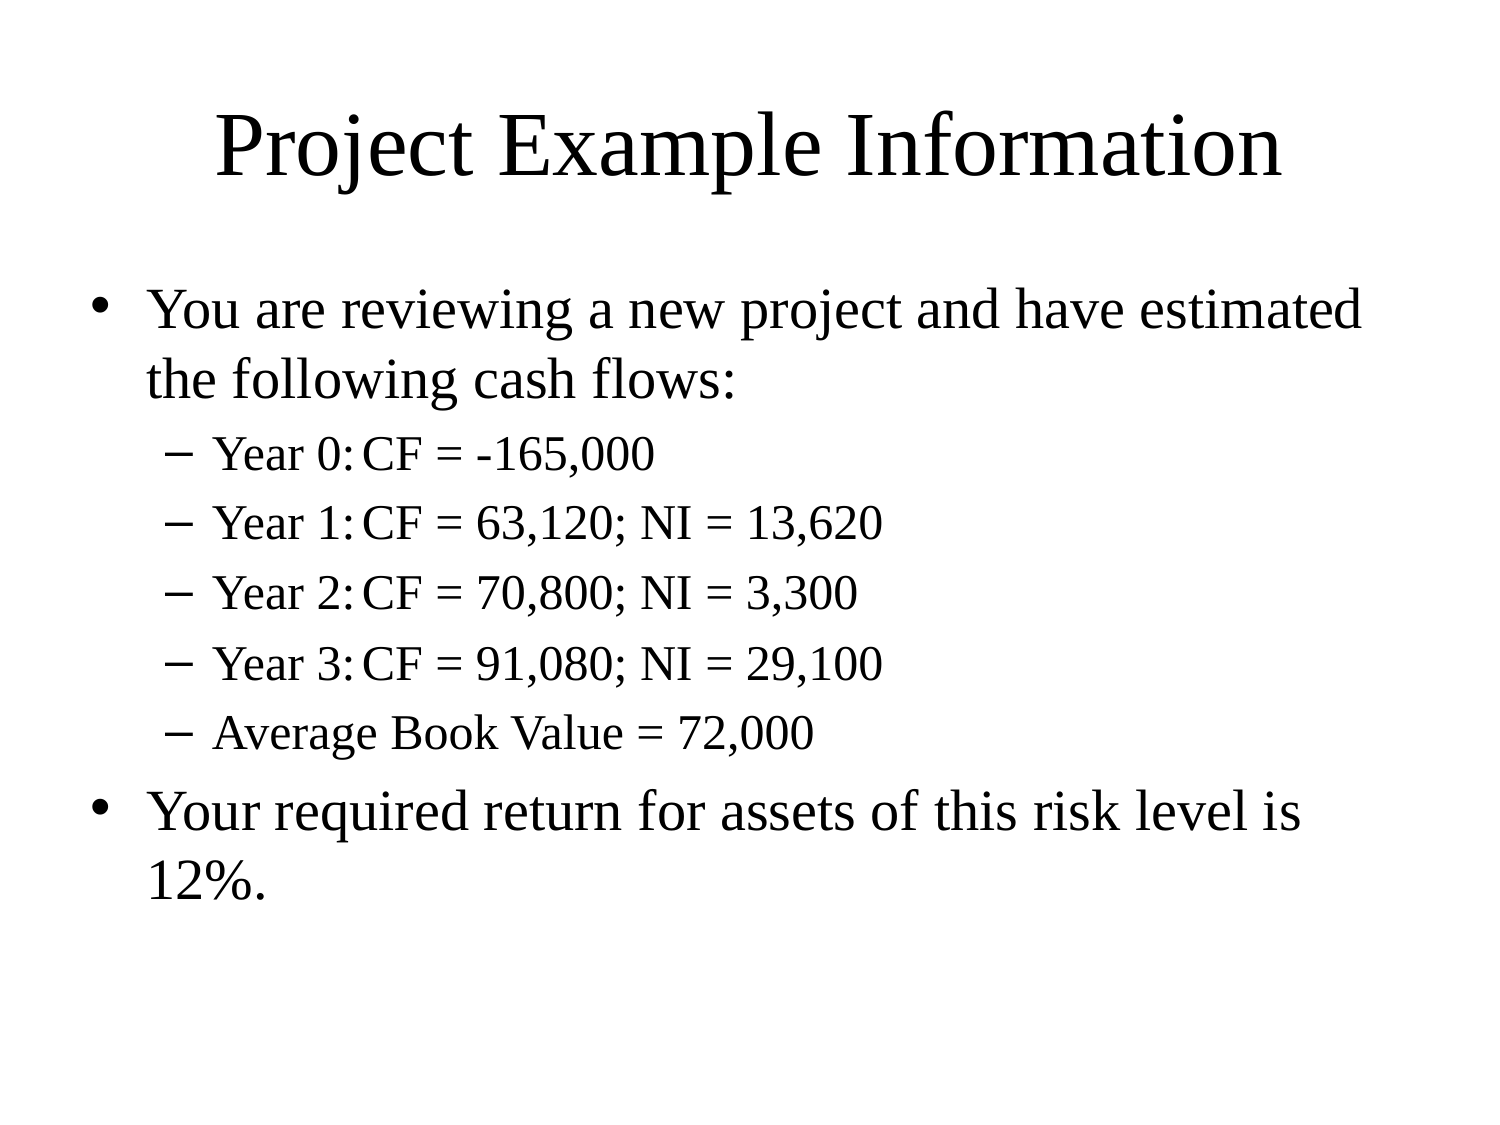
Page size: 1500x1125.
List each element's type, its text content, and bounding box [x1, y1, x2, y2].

list You are reviewing a new project and have estimated the following cash flows: Year 0: CF = -165,000 Year 1: CF = 63,120; NI = 13,620 Year 2: CF = 70,800; NI = 3,300 Year 3: CF = 91,080; NI = 29,100 Average Book Value = 72,000 Your required return for assets of this risk level is 12%. [75, 262, 1425, 1005]
title Project Example Information [75, 45, 1425, 233]
